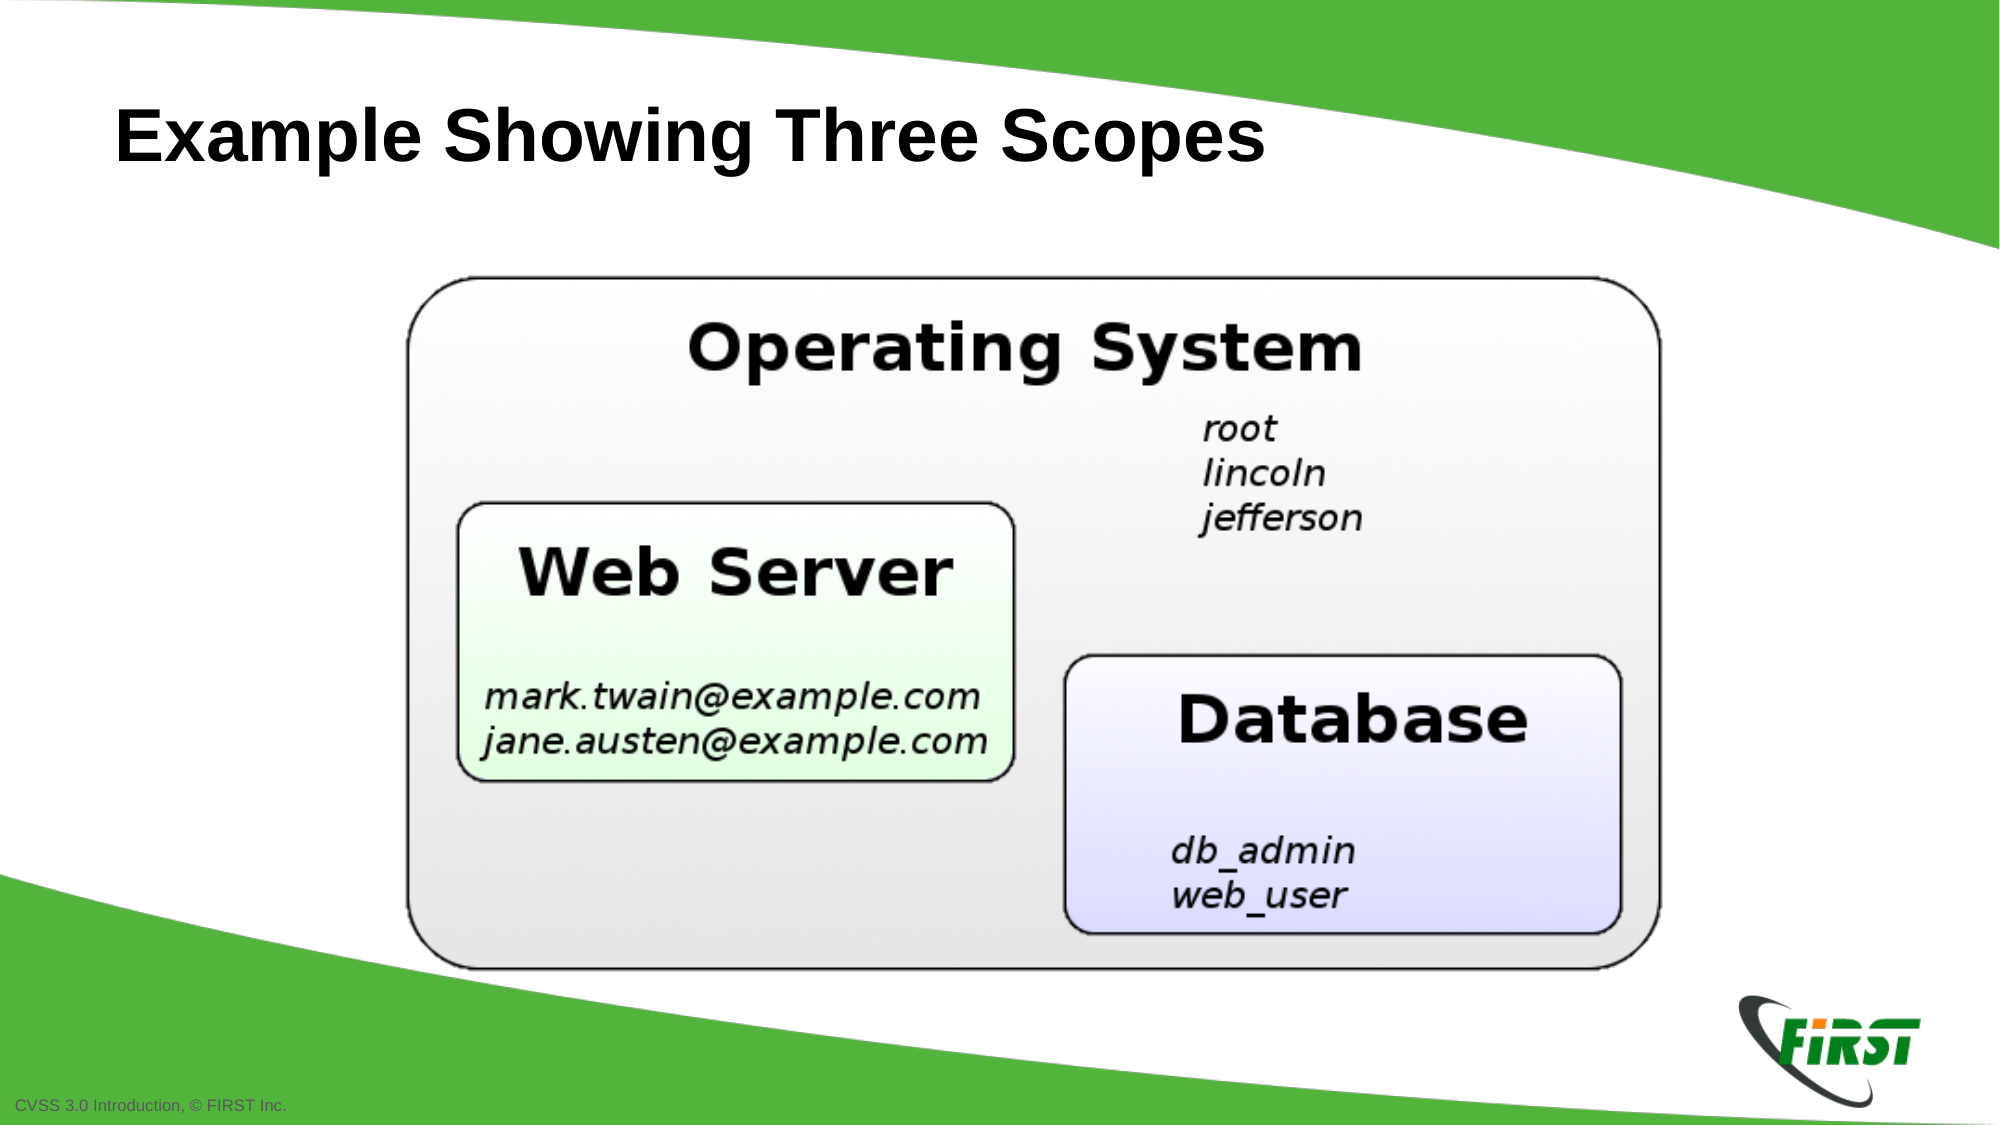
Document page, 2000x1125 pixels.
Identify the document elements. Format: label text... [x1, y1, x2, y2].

picture [0, 0, 2000, 1125]
text_box Example Showing Three Scopes [99, 70, 1920, 209]
